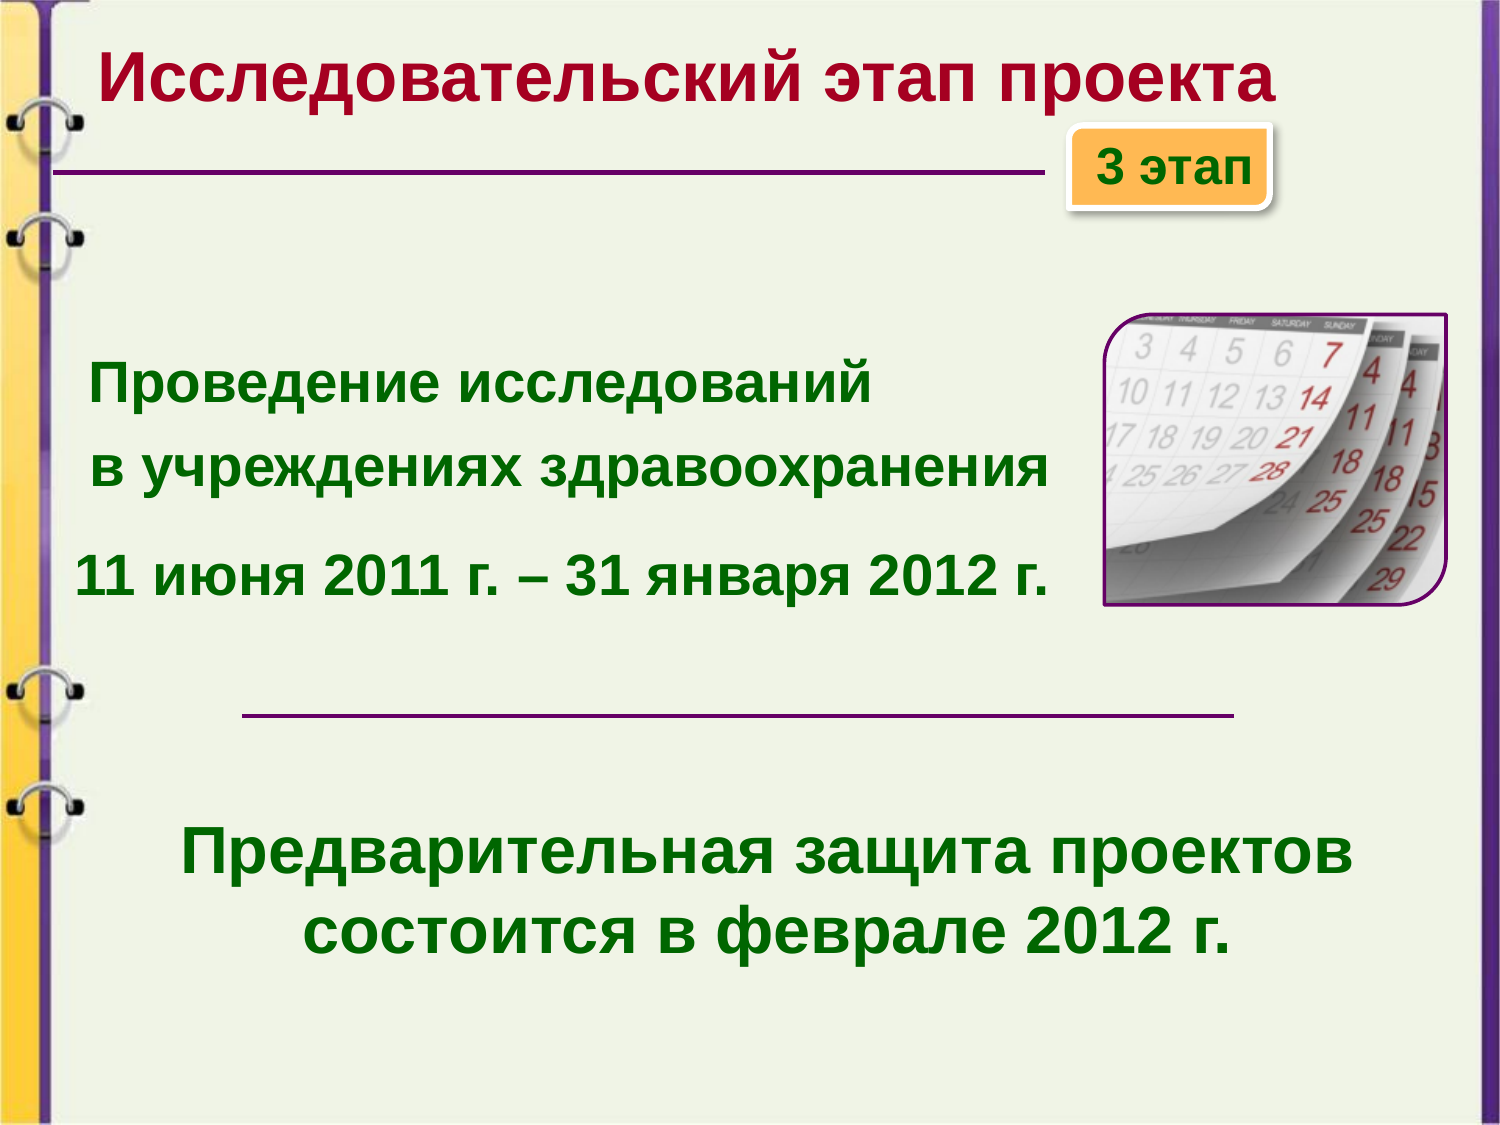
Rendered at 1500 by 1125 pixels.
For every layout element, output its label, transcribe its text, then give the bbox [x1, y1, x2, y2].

text_box Проведение исследований в учреждениях здравоохранения 11 июня 2011 г. – 31 января 2012 г. [53, 322, 1105, 615]
picture [0, 0, 1500, 1125]
text_box 3 этап [1081, 125, 1269, 203]
text_box Исследовательский этап проекта [82, 33, 1400, 125]
text_box Предварительная защита проектов состоится в феврале 2012 г. [100, 799, 1436, 974]
text_box [1065, 122, 1273, 212]
